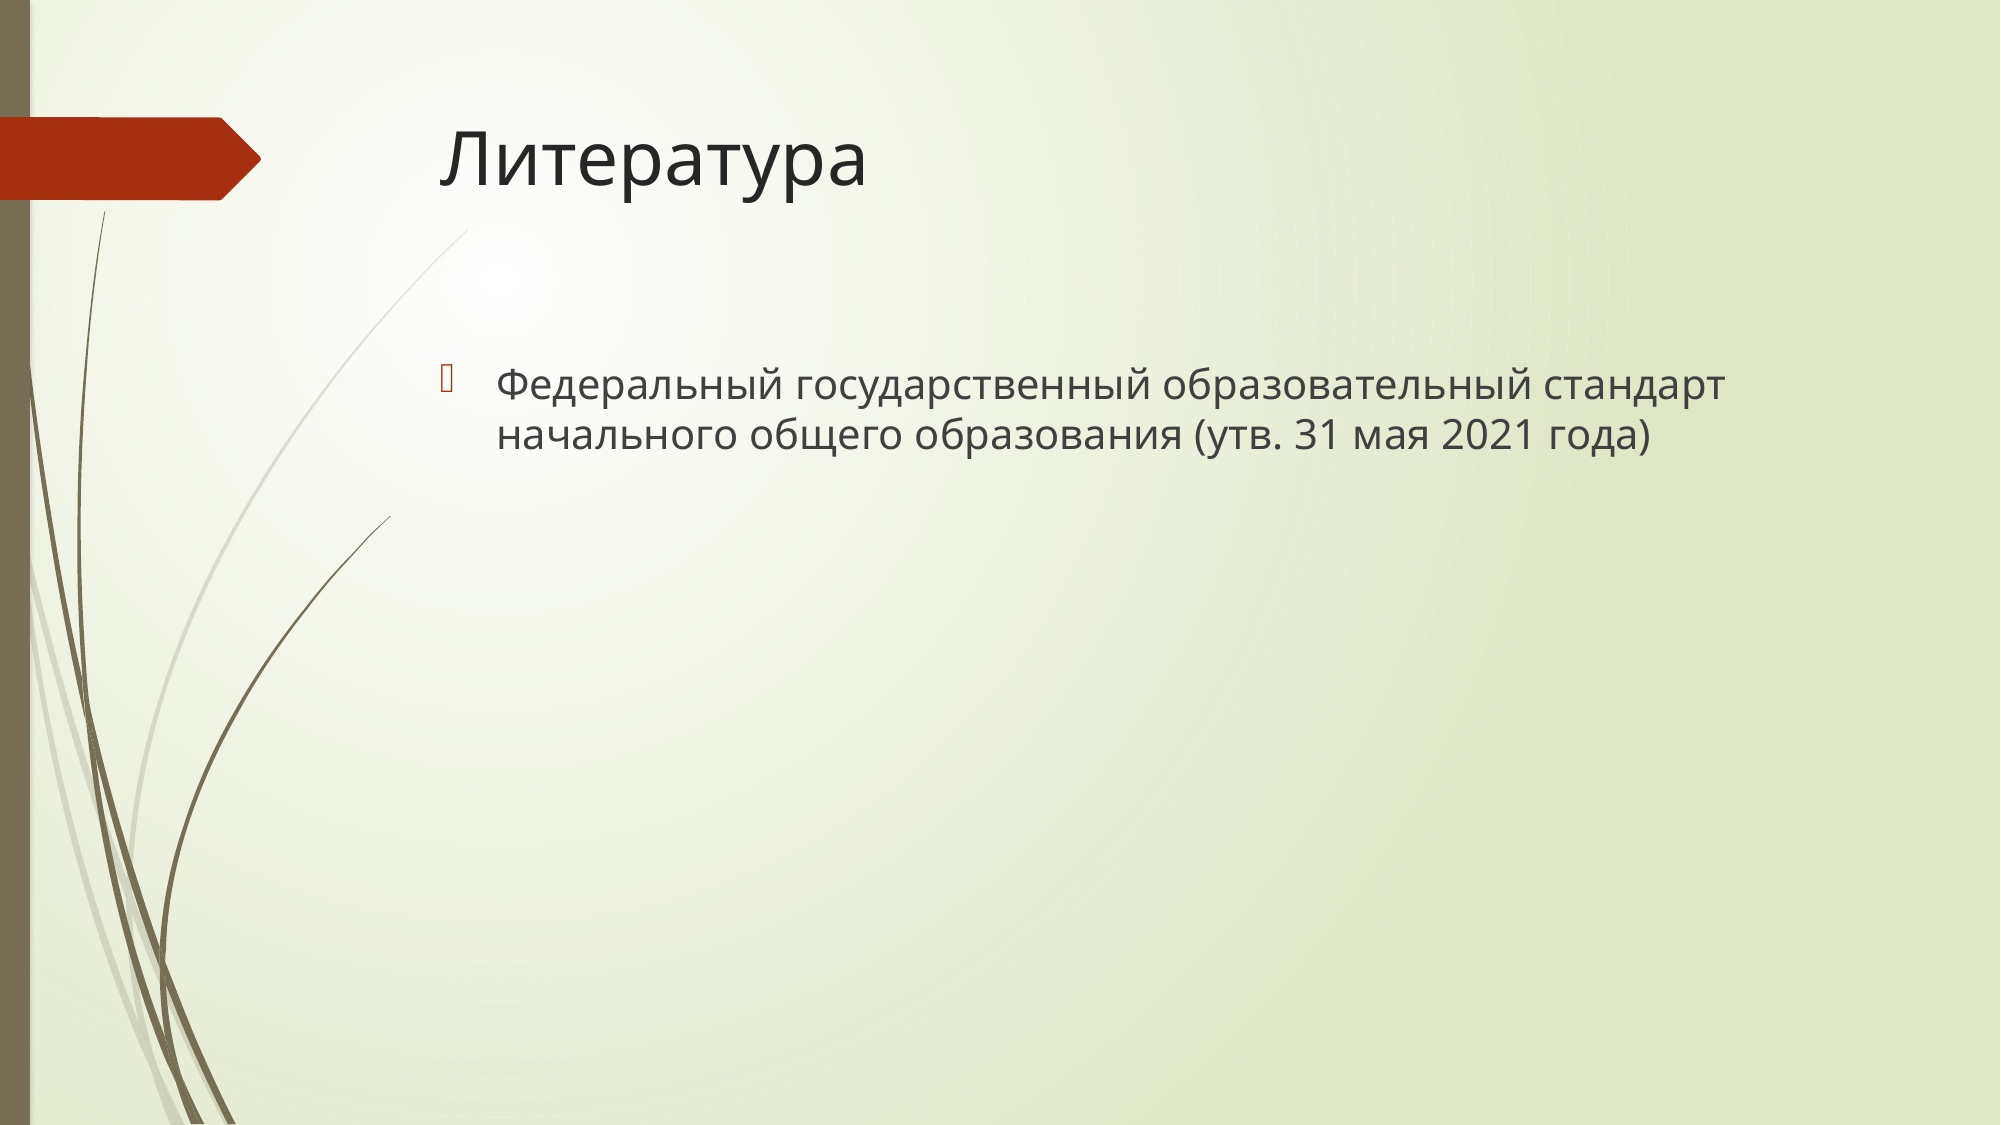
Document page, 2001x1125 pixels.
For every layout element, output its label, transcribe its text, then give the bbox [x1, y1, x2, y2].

list Федеральный государственный образовательный стандарт начального общего образования (утв. 31 мая 2021 года) [424, 350, 1888, 970]
title Литература [425, 102, 1888, 313]
